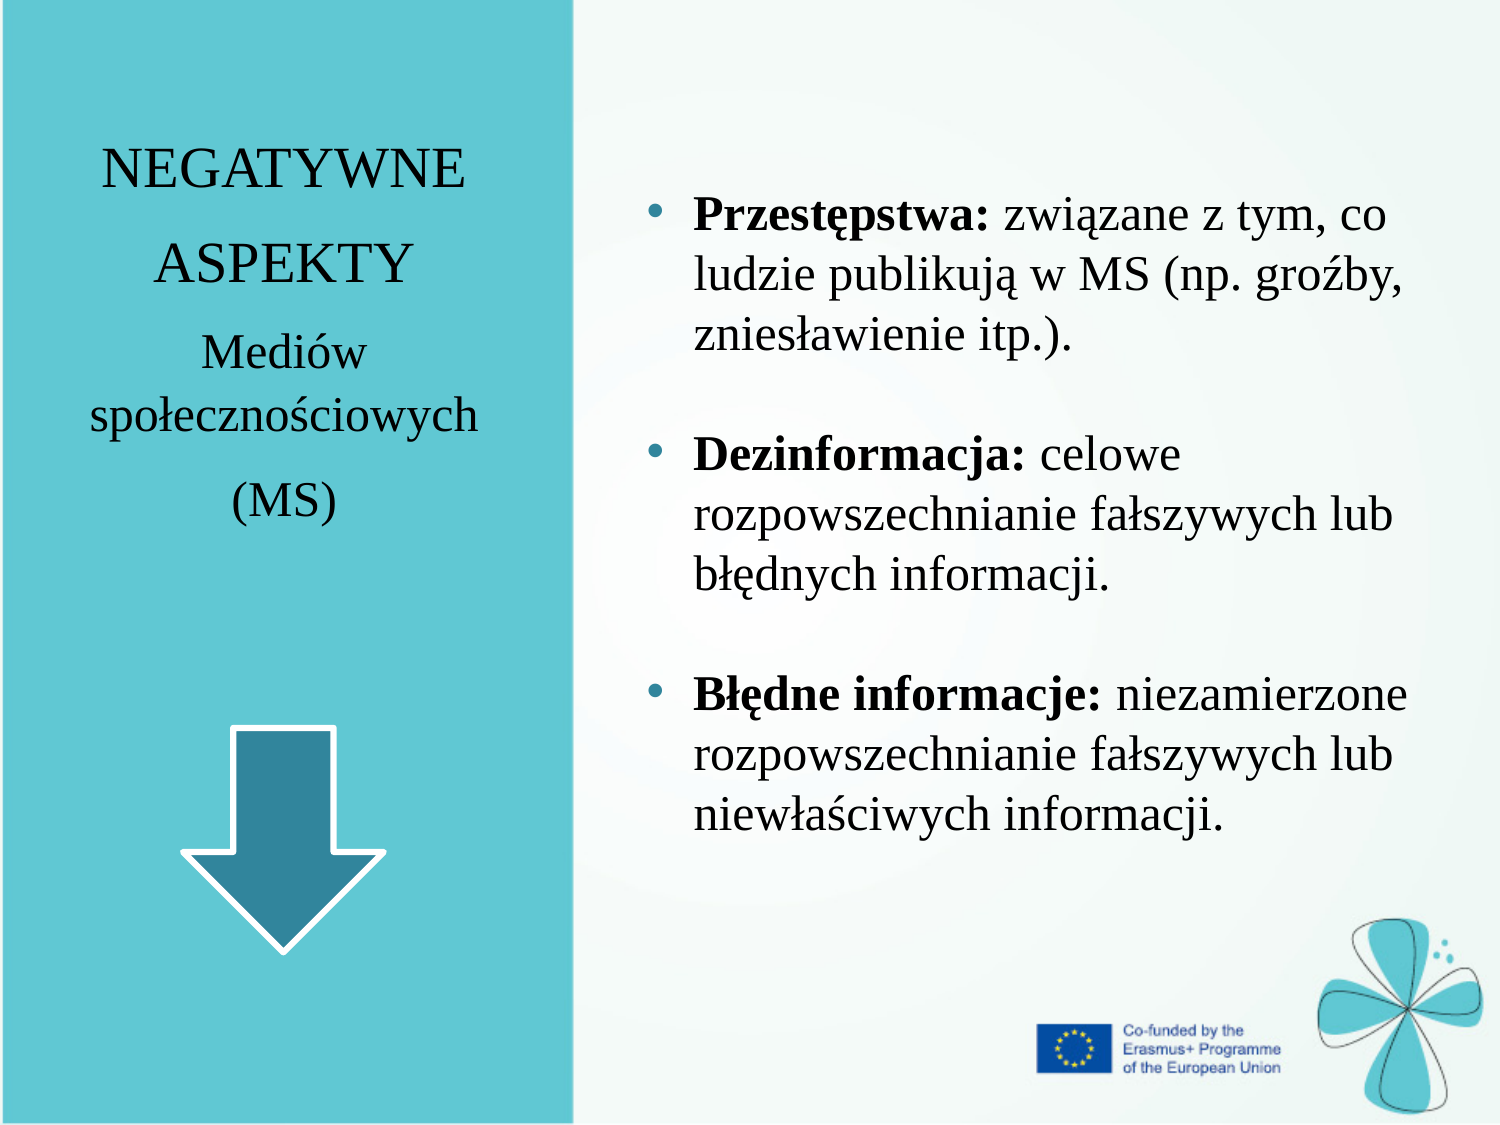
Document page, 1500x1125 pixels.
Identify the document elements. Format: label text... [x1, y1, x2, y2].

table_header Negatywne aspekty Mediów społecznościowych (MS) [53, 125, 515, 527]
text_box [181, 725, 386, 955]
picture [0, 0, 1500, 1125]
text_box Przestępstwa: związane z tym, co ludzie publikują w MS (np. groźby, zniesławienie itp.). Dezinformacja: celowe rozpowszechnianie fałszywych lub błędnych informacji. Błędne informacje: niezamierzone rozpowszechnianie fałszywych lub niewłaściwych informacji. [631, 172, 1424, 928]
